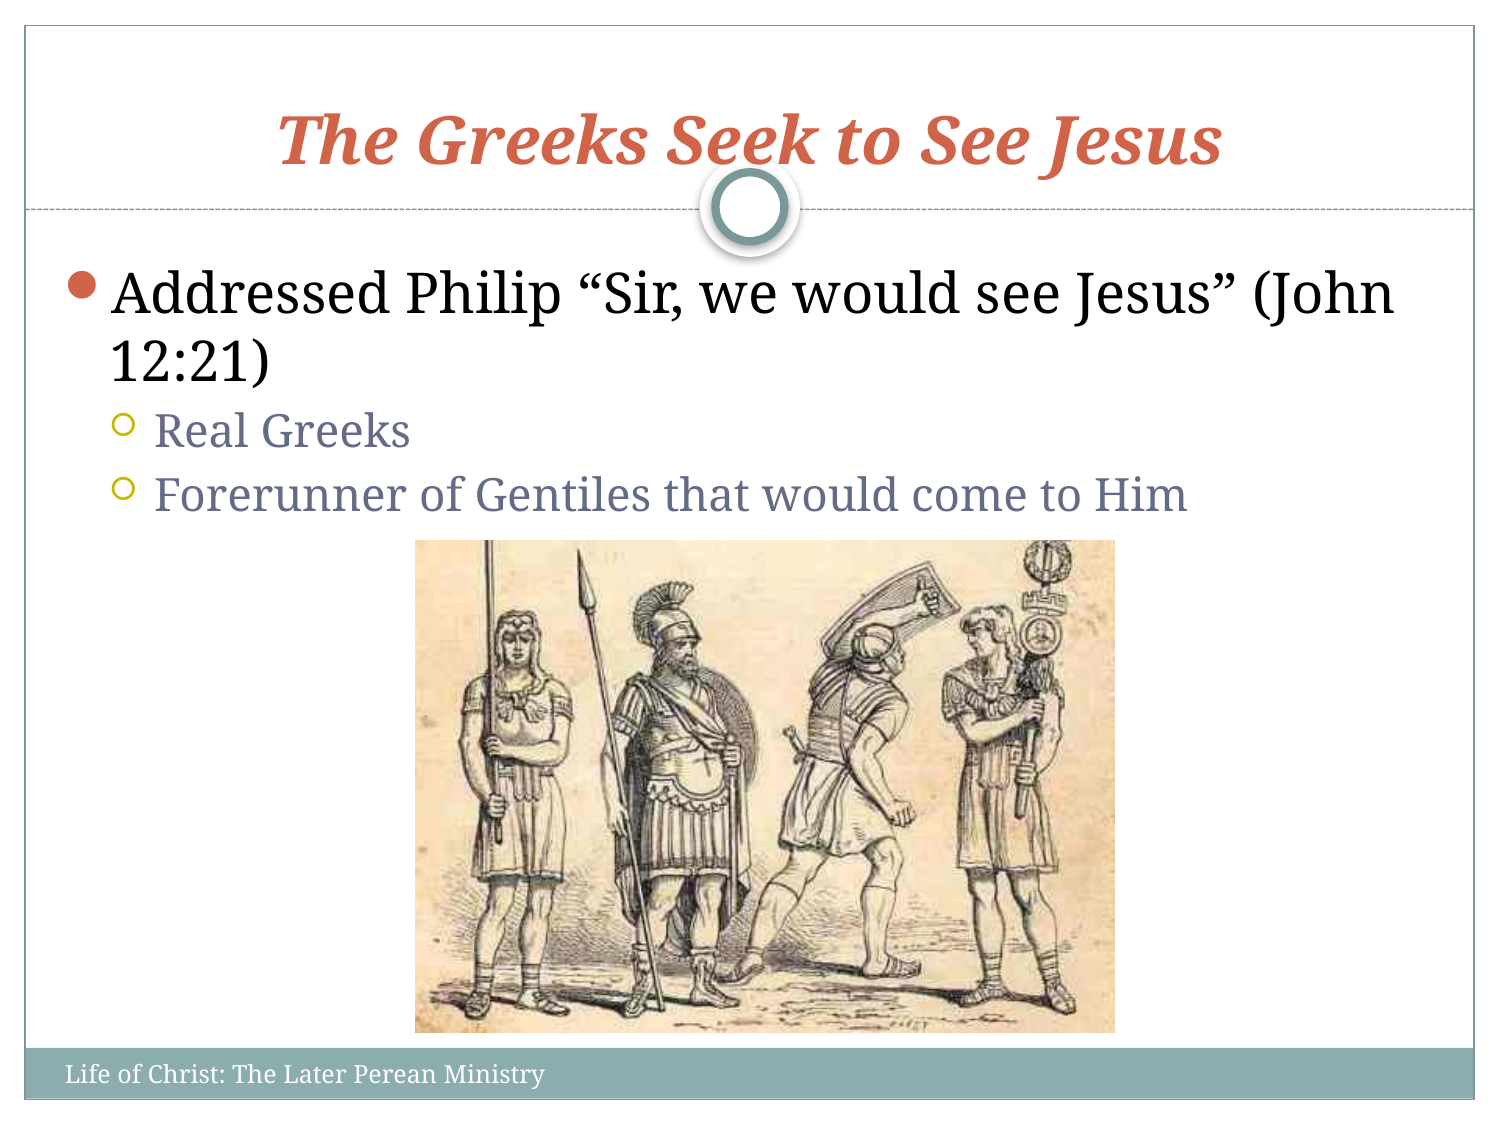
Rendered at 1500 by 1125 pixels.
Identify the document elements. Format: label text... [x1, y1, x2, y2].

list Addressed Philip “Sir, we would see Jesus” (John 12:21) Real Greeks Forerunner of Gentiles that would come to Him [49, 249, 1450, 1005]
title The Greeks Seek to See Jesus [50, 39, 1450, 186]
footer Life of Christ: The Later Perean Ministry [50, 1051, 866, 1112]
picture [414, 540, 1116, 1033]
